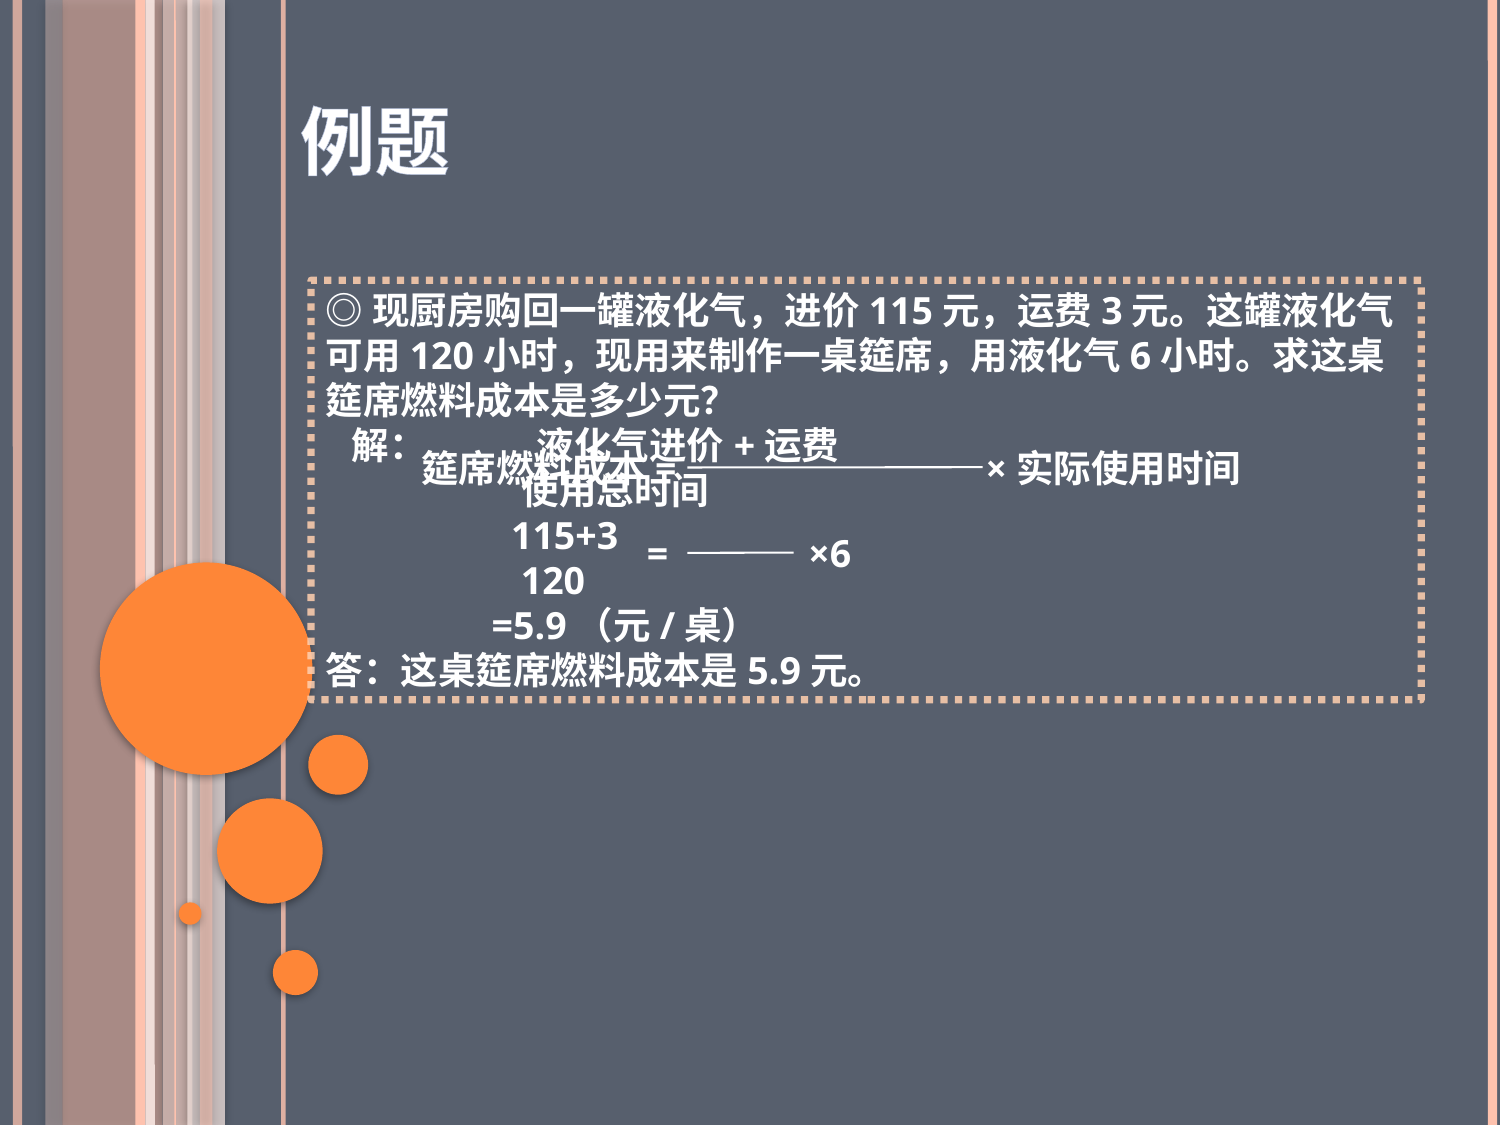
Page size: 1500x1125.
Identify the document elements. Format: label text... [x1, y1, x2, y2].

text_box 例题 [284, 86, 466, 192]
text_box 筵席燃料成本= [388, 437, 735, 498]
text_box ×实际使用时间 [970, 437, 1284, 497]
text_box ◎现厨房购回一罐液化气，进价115元，运费3元。这罐液化气可用120小时，现用来制作一桌筵席，用液化气6小时。求这桌筵席燃料成本是多少元？ 解： 液化气进价+运费 使用总时间 115+3 120 =5.9（元/桌） 答：这桌筵席燃料成本是5.9元。 [311, 280, 1422, 700]
text_box ×6 [793, 522, 1107, 583]
text_box = [400, 522, 683, 583]
